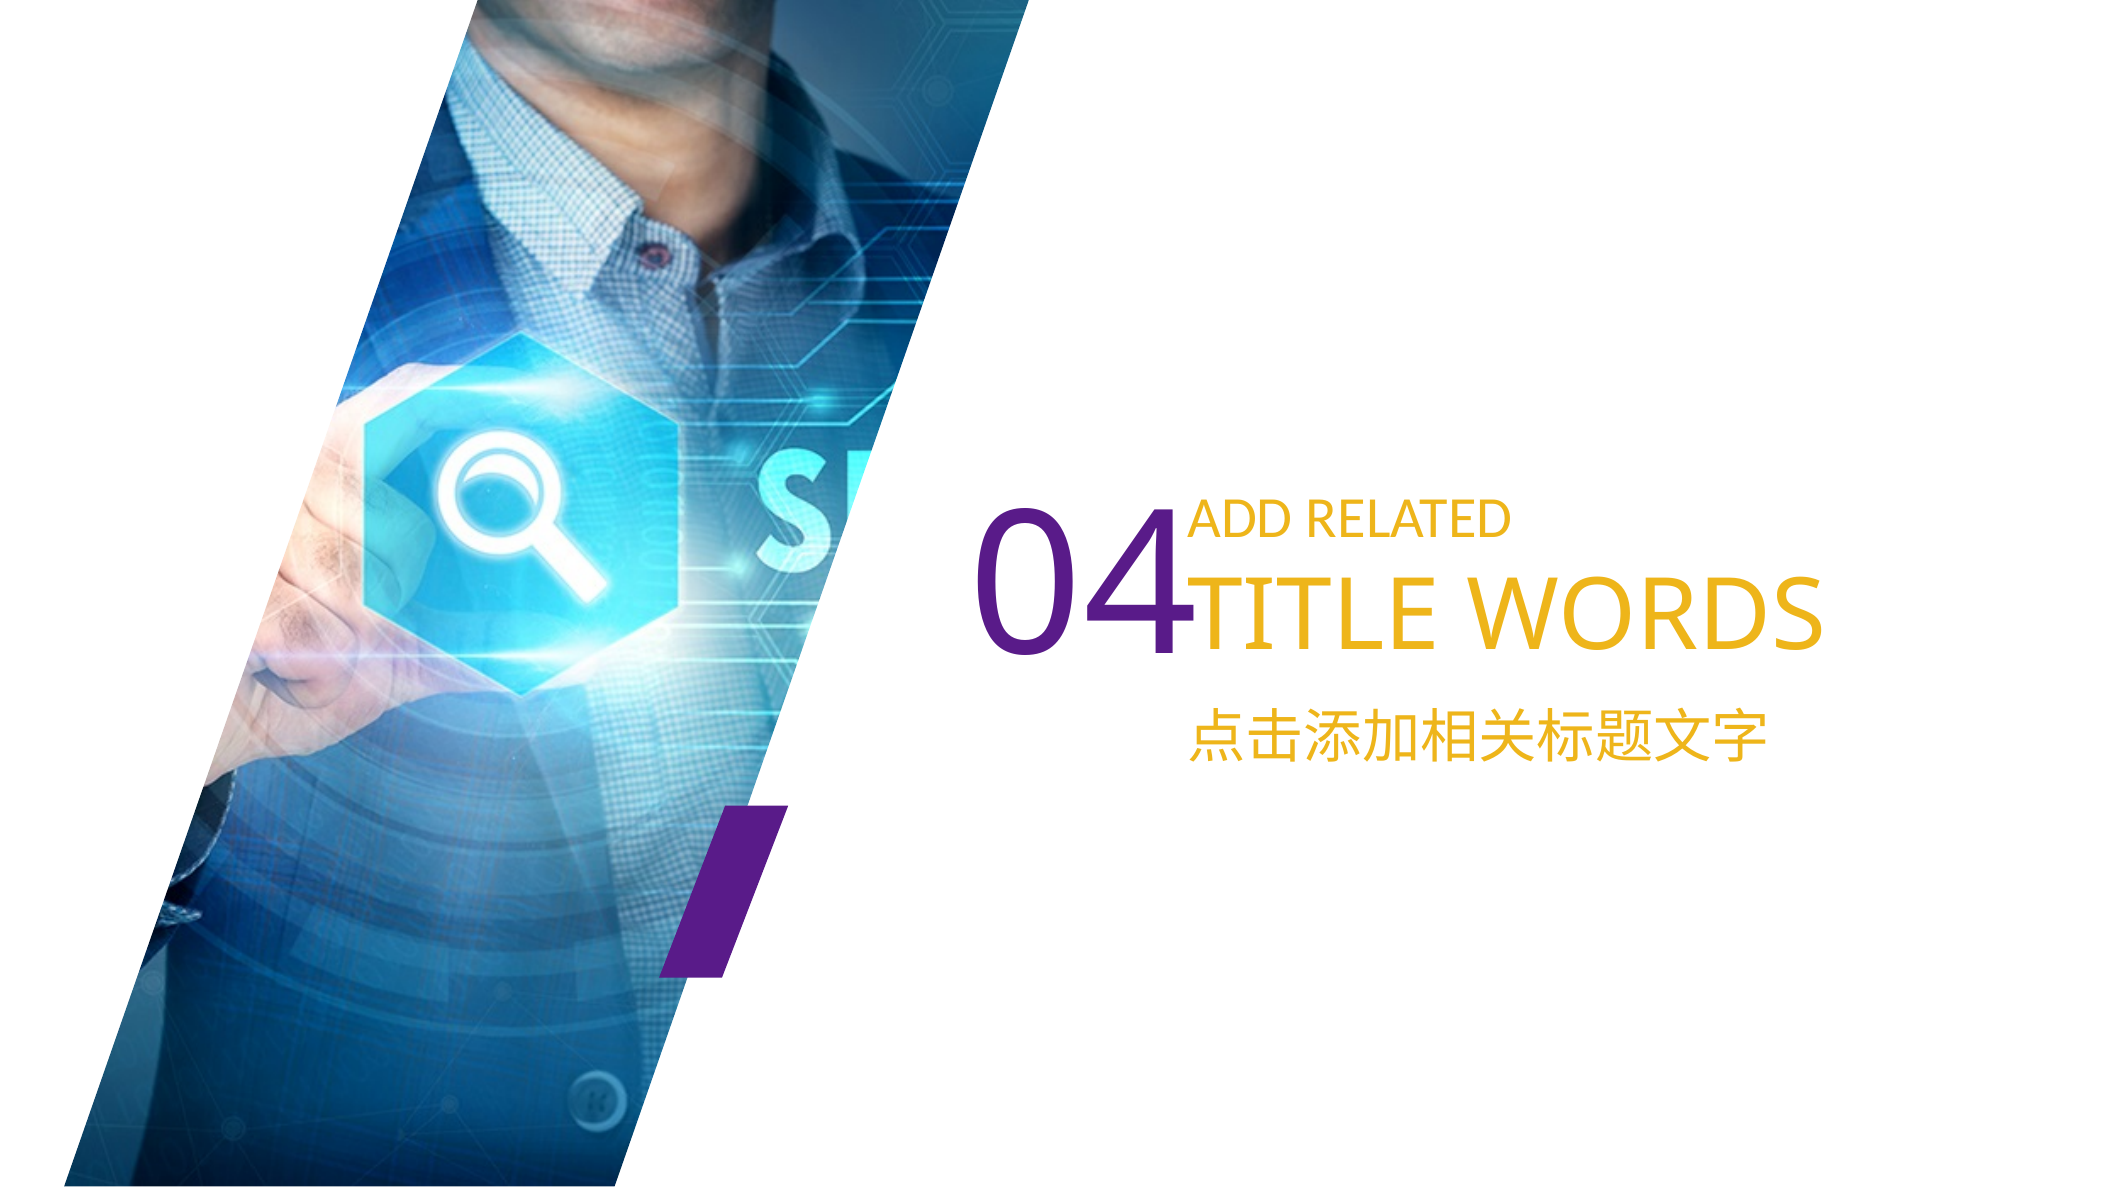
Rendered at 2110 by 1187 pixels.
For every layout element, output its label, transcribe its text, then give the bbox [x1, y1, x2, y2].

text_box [64, 0, 1029, 1187]
text_box ADD RELATED TITLE WORDS [1271, 471, 1947, 677]
text_box 点击添加相关标题文字 [1172, 692, 1808, 777]
text_box 04 [1029, 446, 1271, 702]
